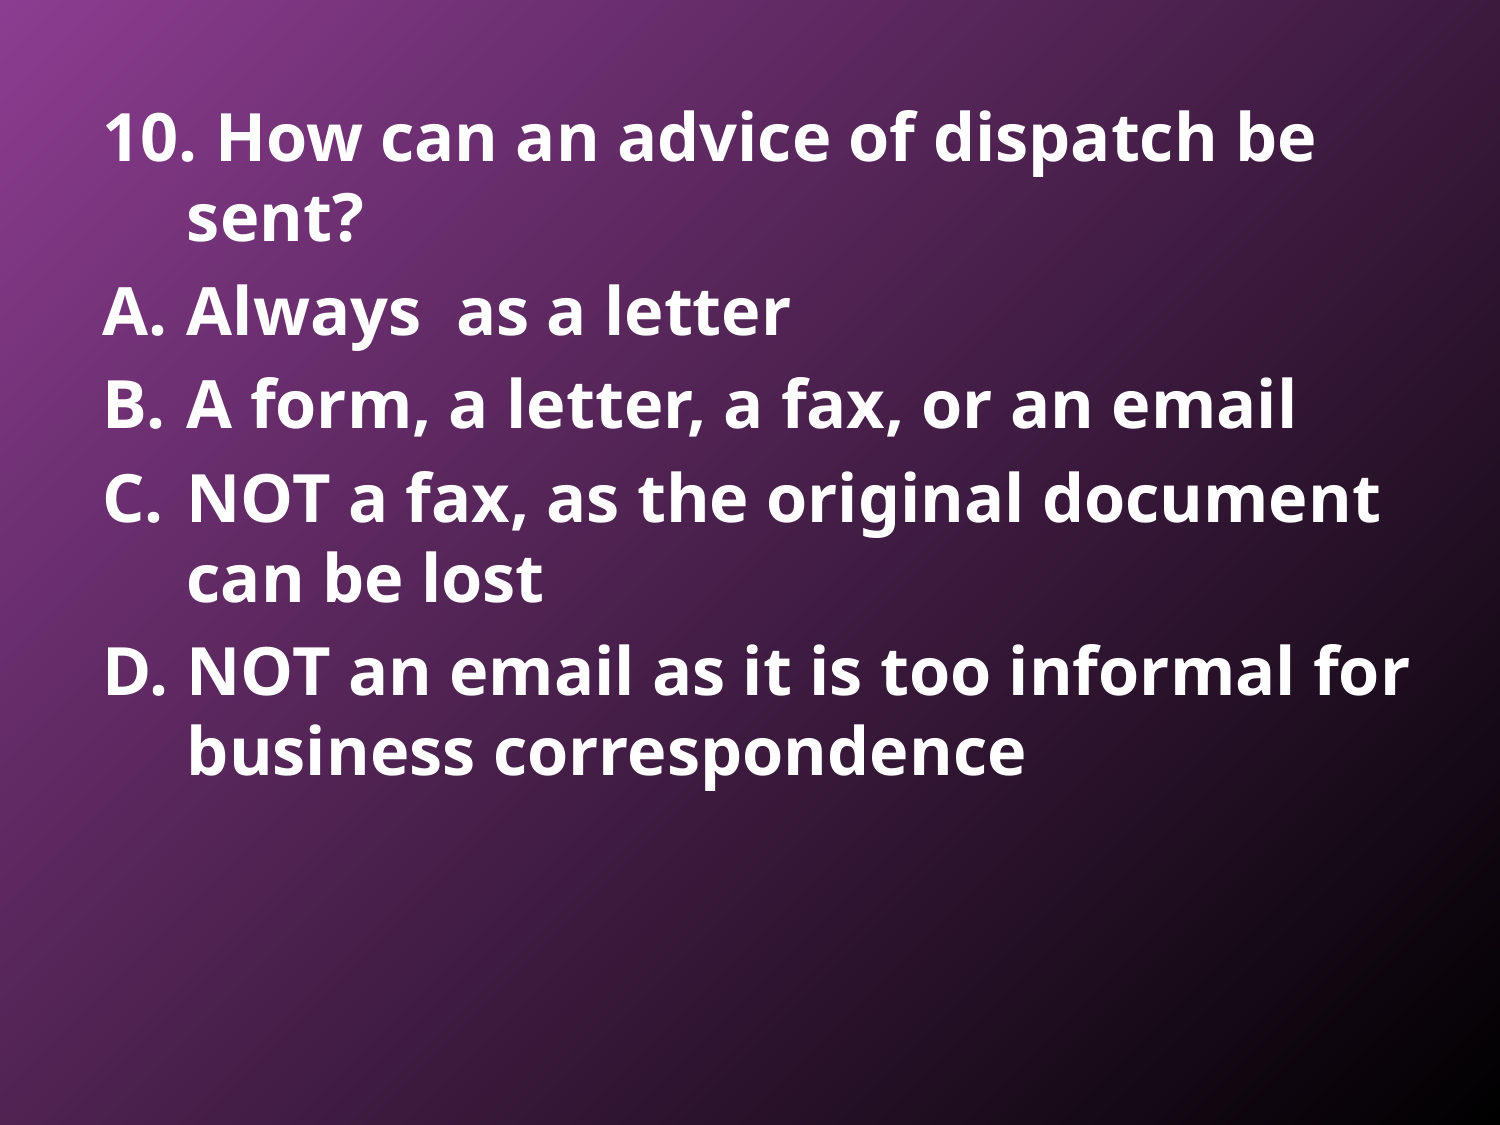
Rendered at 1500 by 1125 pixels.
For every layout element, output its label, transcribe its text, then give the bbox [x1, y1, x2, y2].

subtitle 10. How can an advice of dispatch be sent? Always as a letter A form, a letter, a fax, or an email NOT a fax, as the original document can be lost NOT an email as it is too informal for business correspondence [87, 87, 1463, 1063]
